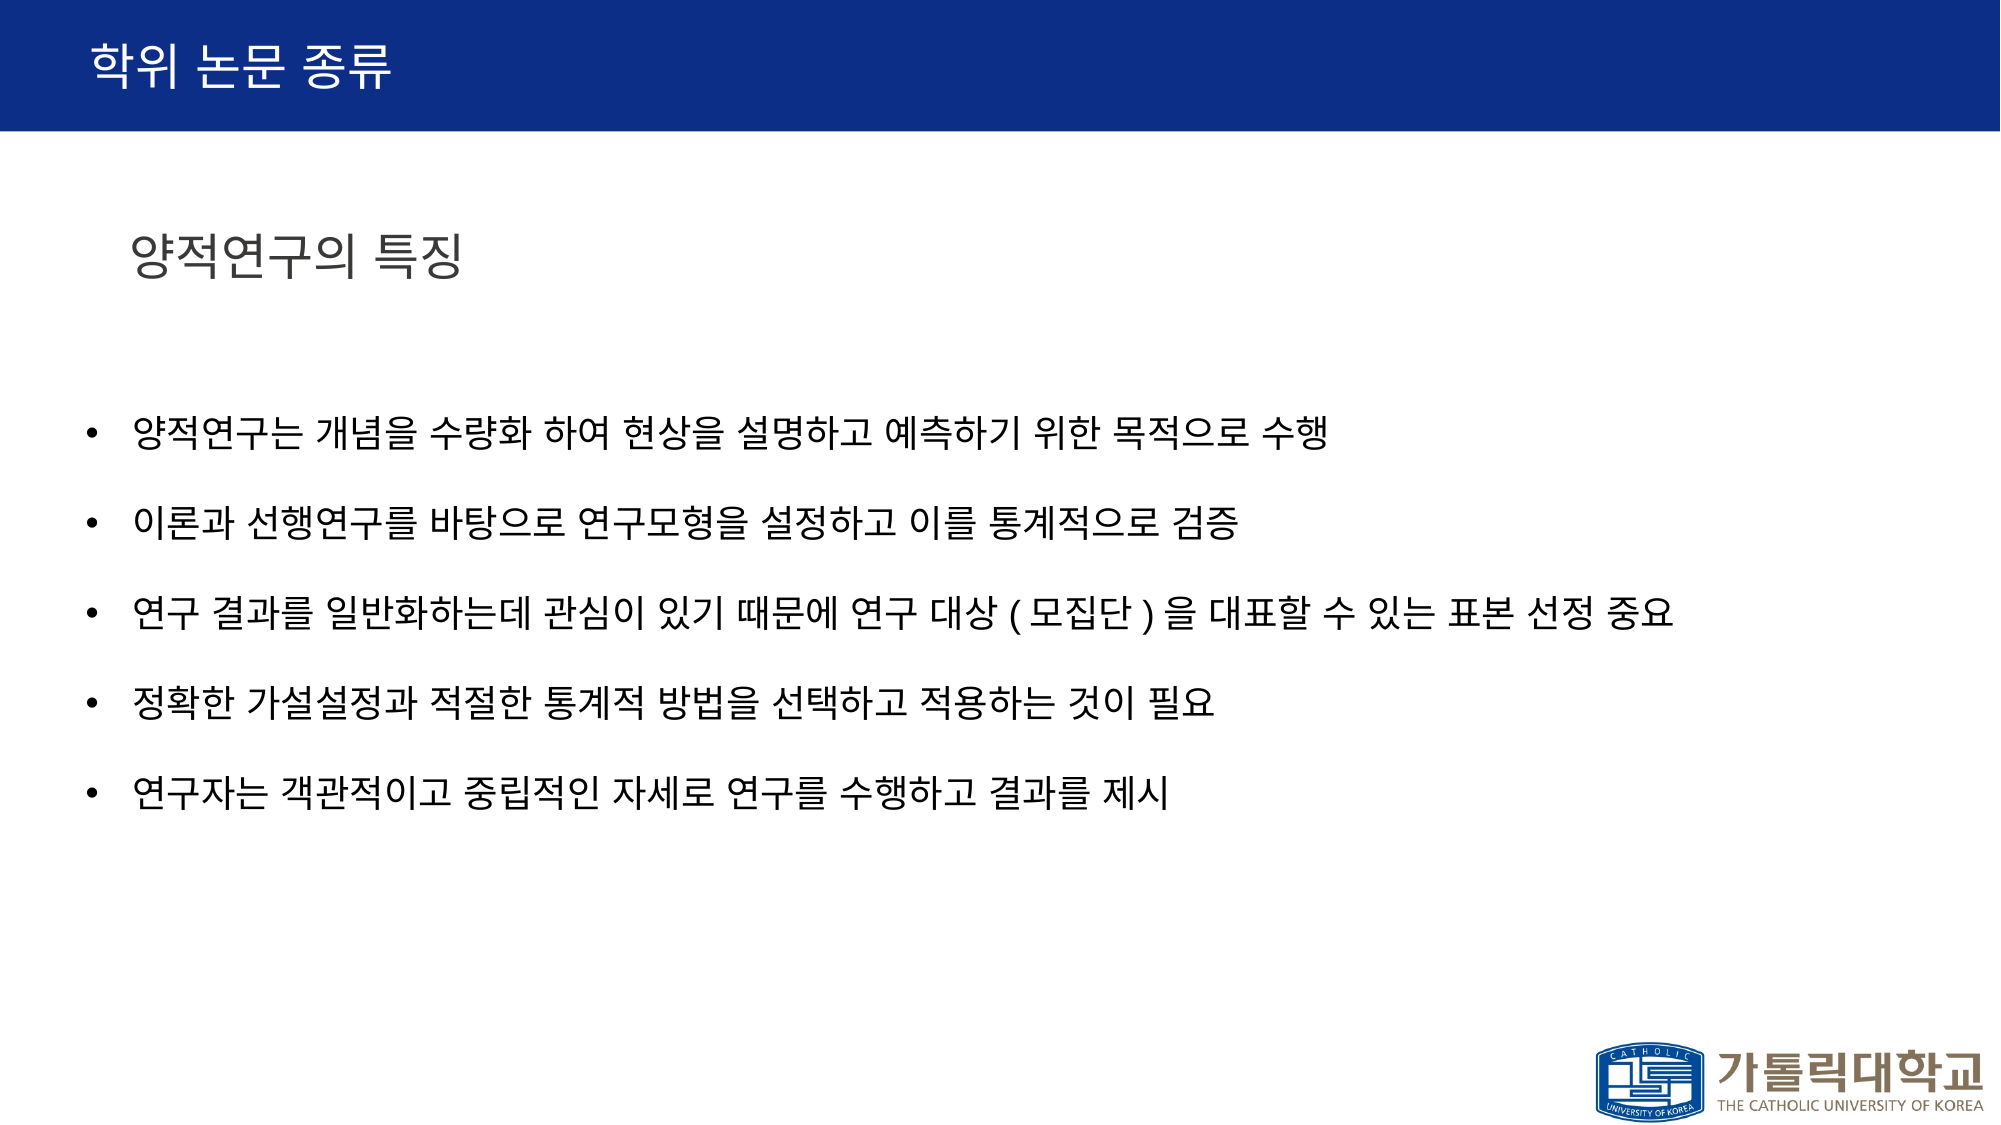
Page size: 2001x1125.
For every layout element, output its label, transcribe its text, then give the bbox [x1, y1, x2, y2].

text_box 양적연구는 개념을 수량화 하여 현상을 설명하고 예측하기 위한 목적으로 수행 이론과 선행연구를 바탕으로 연구모형을 설정하고 이를 통계적으로 검증 연구 결과를 일반화하는데 관심이 있기 때문에 연구 대상(모집단)을 대표할 수 있는 표본 선정 중요 정확한 가설설정과 적절한 통계적 방법을 선택하고 적용하는 것이 필요 연구자는 객관적이고 중립적인 자세로 연구를 수행하고 결과를 제시 [70, 357, 1968, 823]
text_box 양적연구의 특징 [115, 218, 481, 293]
text_box 학위 논문 종류 [0, 0, 2000, 132]
picture [1577, 1038, 2000, 1125]
